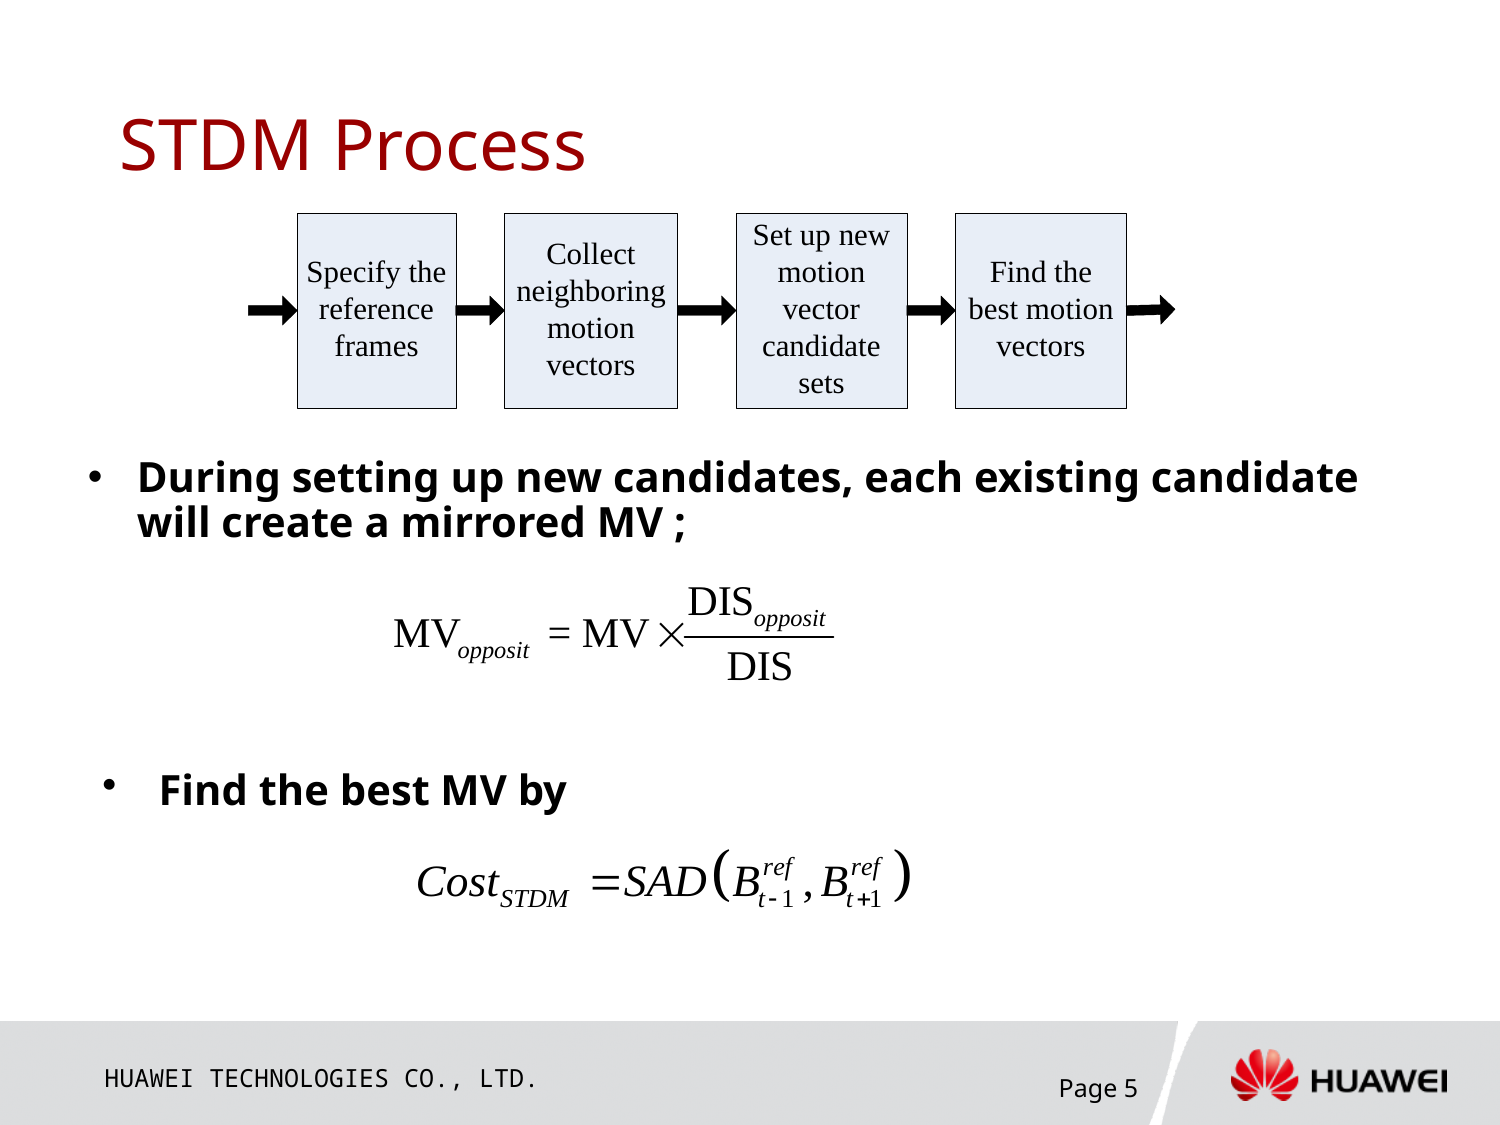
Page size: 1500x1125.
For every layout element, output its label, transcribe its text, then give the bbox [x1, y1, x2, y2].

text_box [386, 573, 844, 744]
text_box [245, 210, 1178, 411]
text_box Find the best MV by [87, 762, 1438, 1000]
title STDM Process [106, 70, 1378, 214]
text_box During setting up new candidates, each existing candidate will create a mirrored MV ; [74, 449, 1425, 688]
picture [0, 1021, 1500, 1125]
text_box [409, 843, 917, 927]
